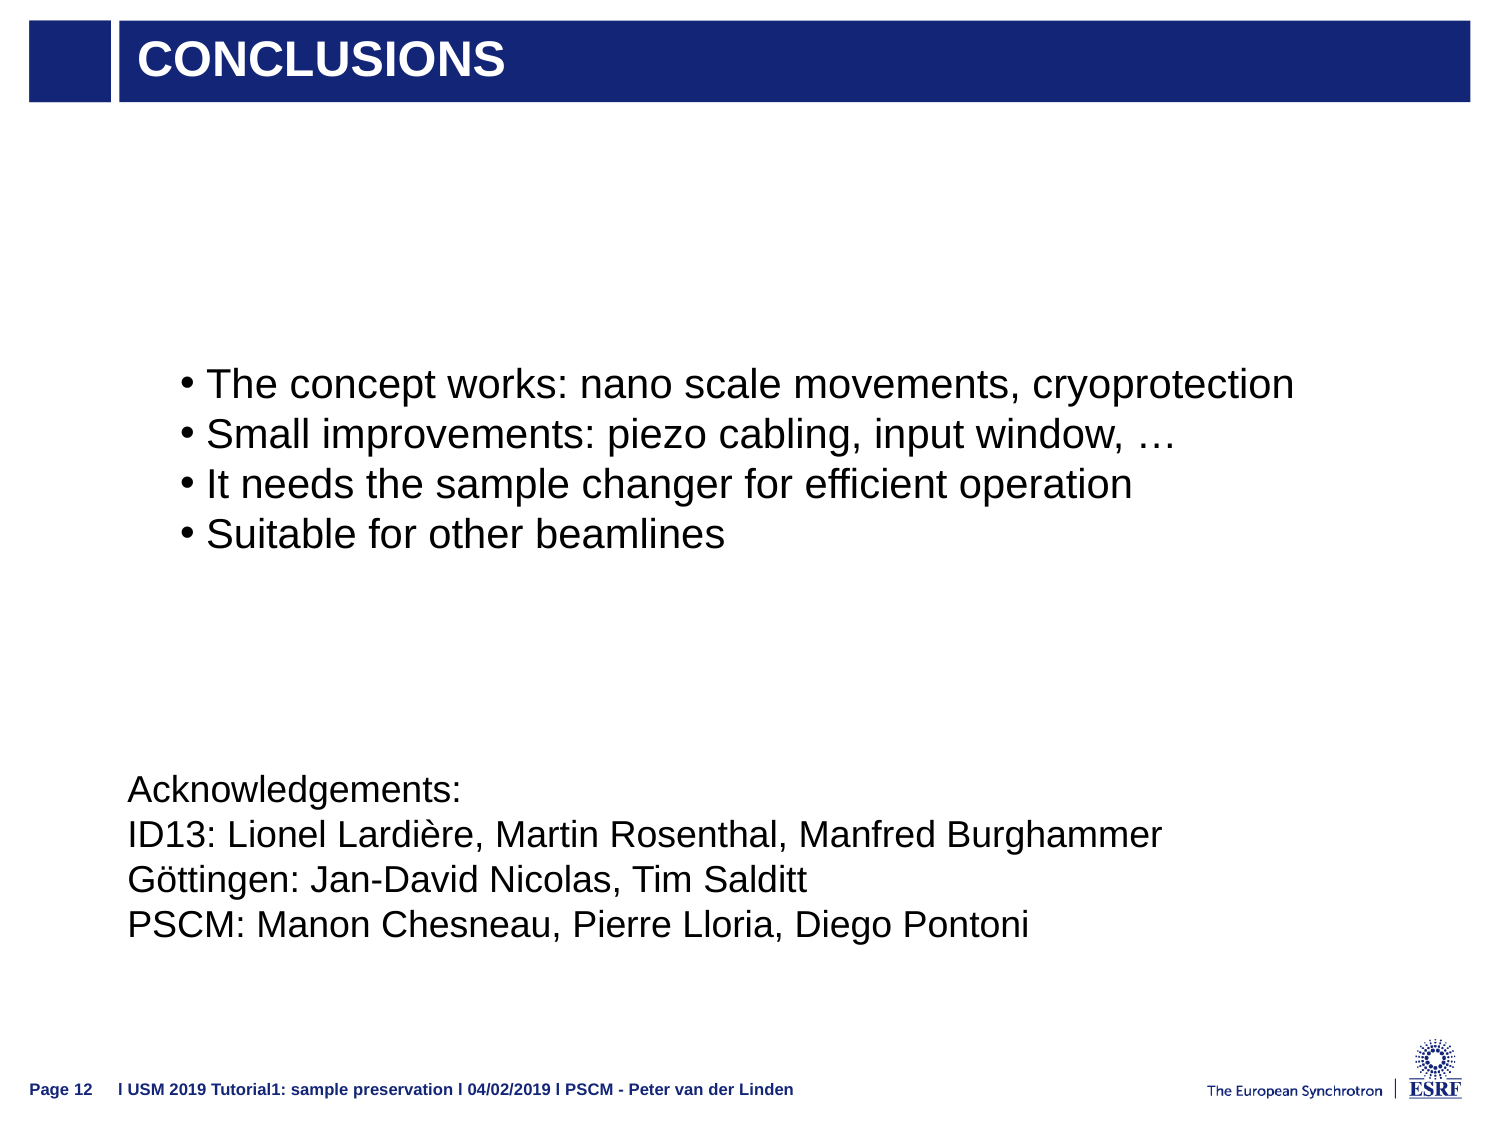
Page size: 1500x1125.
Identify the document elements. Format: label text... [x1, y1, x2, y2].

text_box The concept works: nano scale movements, cryoprotection Small improvements: piezo cabling, input window, … It needs the sample changer for efficient operation Suitable for other beamlines [165, 349, 1351, 565]
slide_number Page 12 [29, 1063, 98, 1099]
footer l USM 2019 Tutorial1: sample preservation l 04/02/2019 l PSCM - Peter van der Linden [118, 1063, 1122, 1099]
picture [1175, 1018, 1500, 1125]
title conclusions [119, 20, 1471, 103]
text_box Acknowledgements: ID13: Lionel Lardière, Martin Rosenthal, Manfred Burghammer Göttingen: Jan-David Nicolas, Tim Salditt PSCM: Manon Chesneau, Pierre Lloria, Diego Pontoni [112, 757, 1178, 953]
